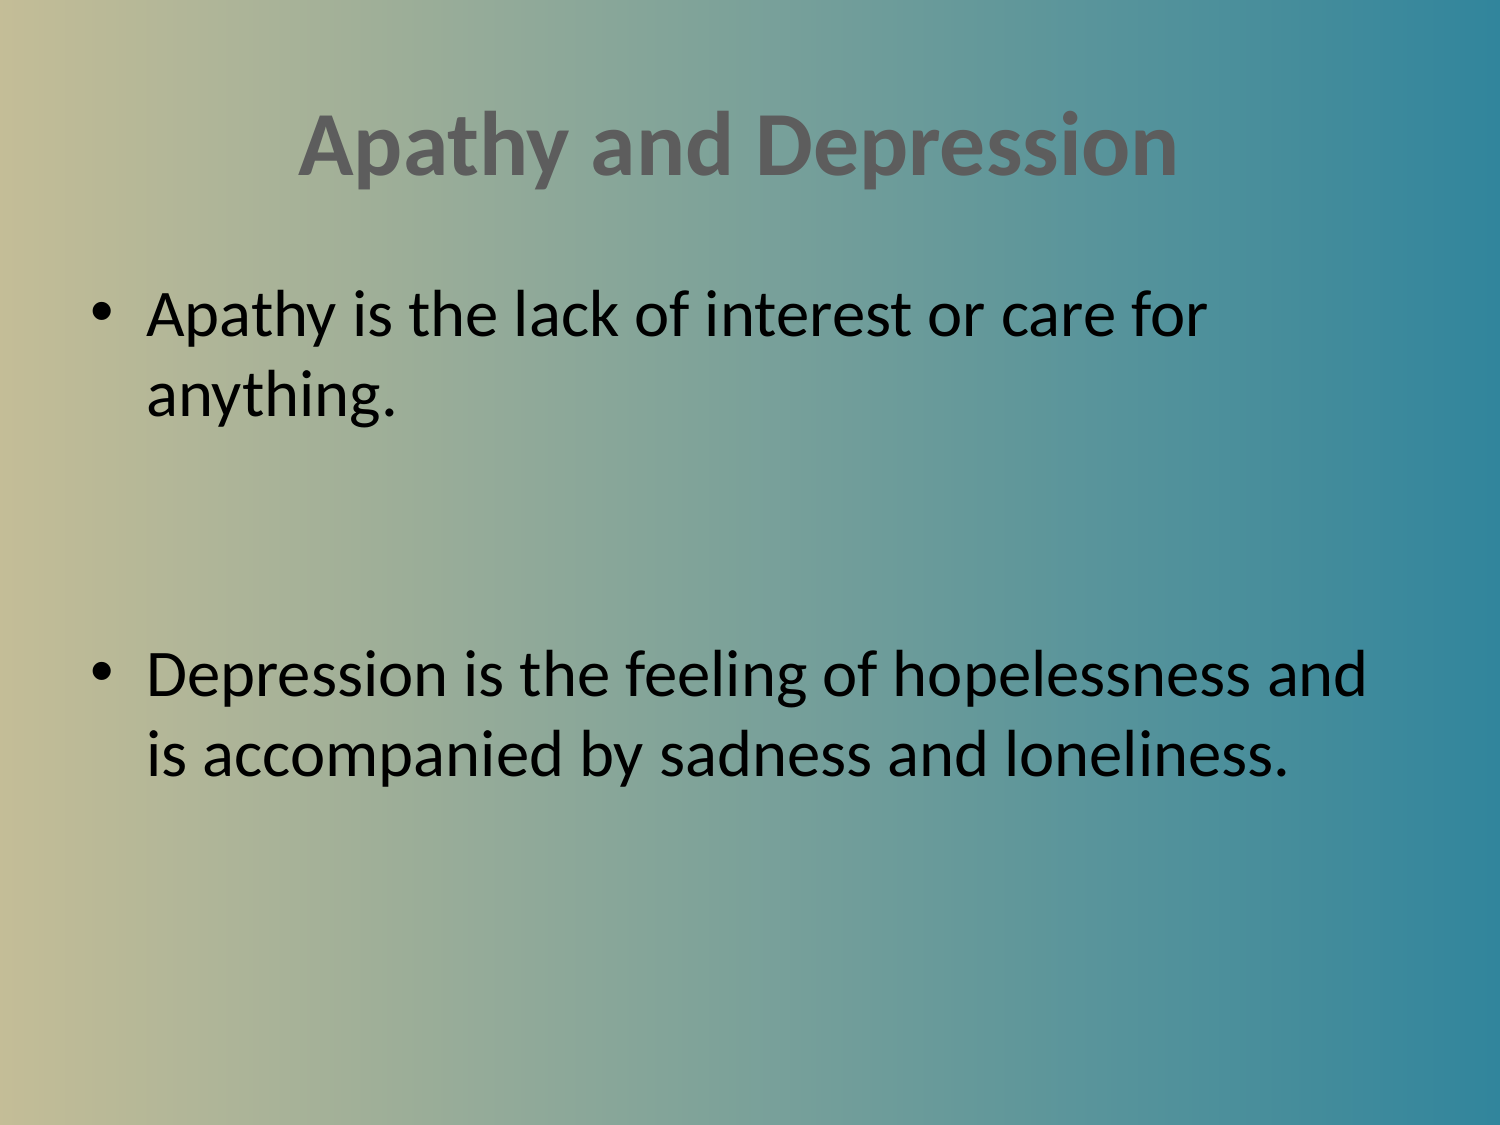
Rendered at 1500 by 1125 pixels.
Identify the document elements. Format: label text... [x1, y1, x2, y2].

list Apathy is the lack of interest or care for anything. Depression is the feeling of hopelessness and is accompanied by sadness and loneliness. [75, 262, 1425, 1005]
title Apathy and Depression [75, 45, 1425, 233]
